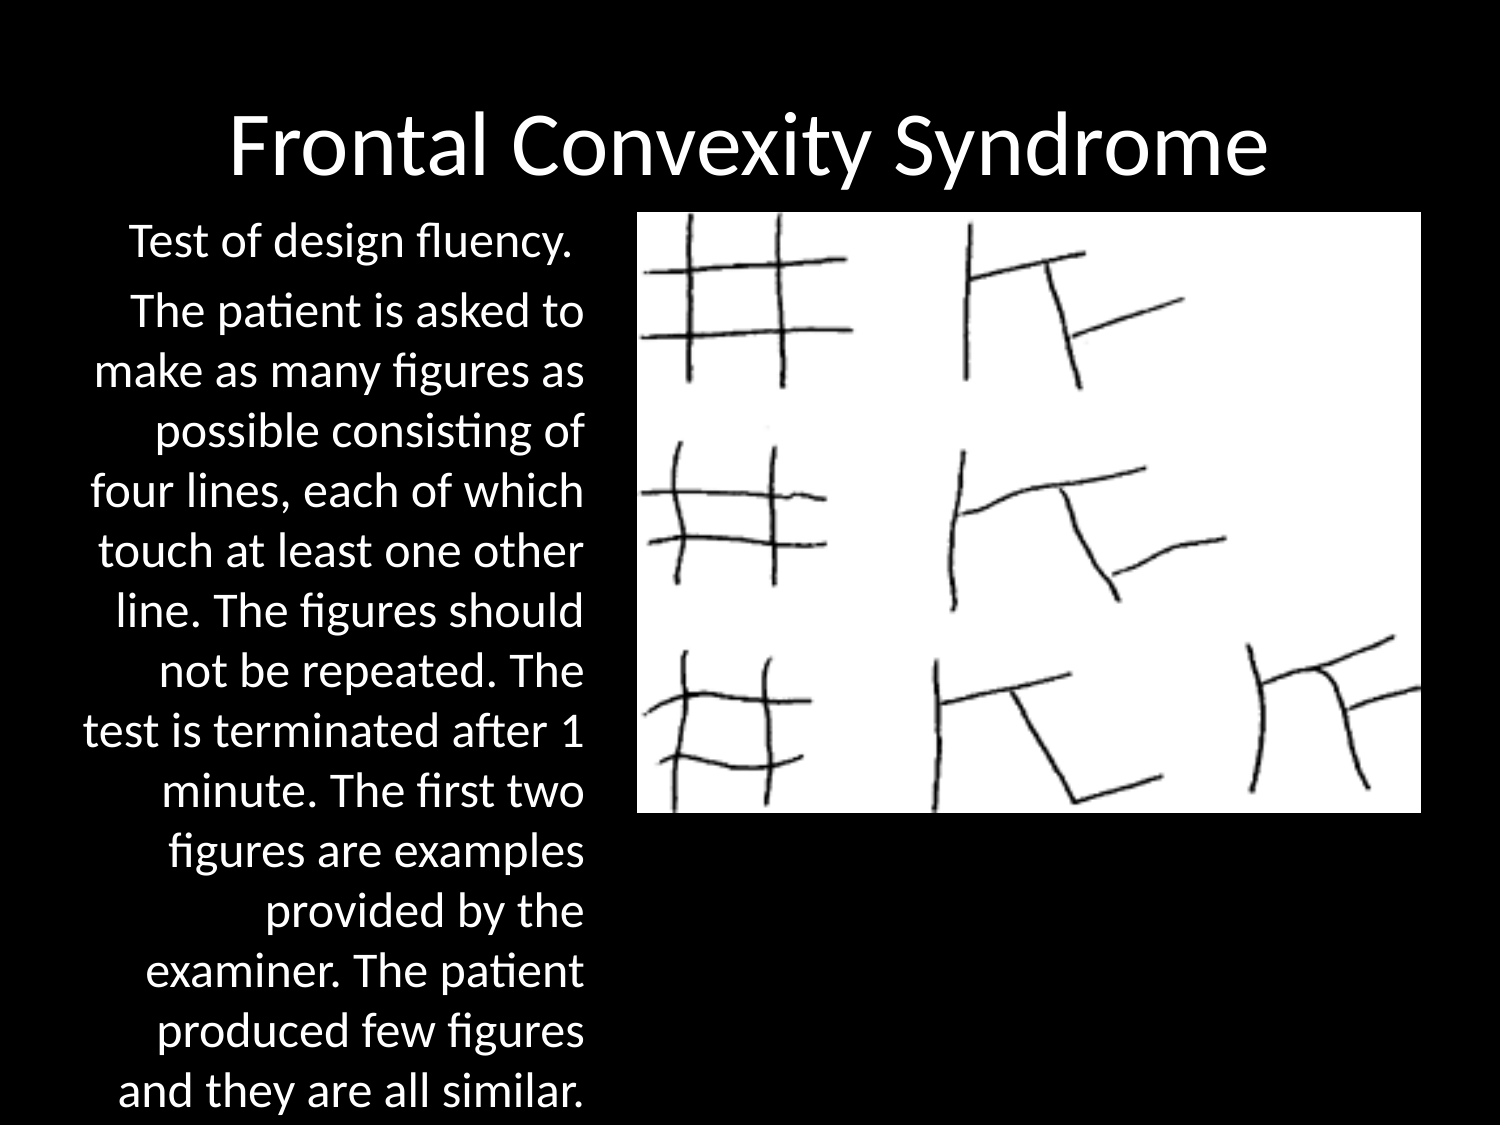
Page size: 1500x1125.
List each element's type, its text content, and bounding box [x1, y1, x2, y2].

picture [637, 212, 1421, 813]
list Test of design fluency. The patient is asked to make as many figures as possible consisting of four lines, each of which touch at least one other line. The figures should not be repeated. The test is terminated after 1 minute. The first two figures are examples provided by the examiner. The patient produced few figures and they are all similar. [0, 200, 600, 1125]
title Frontal Convexity Syndrome [75, 45, 1425, 233]
